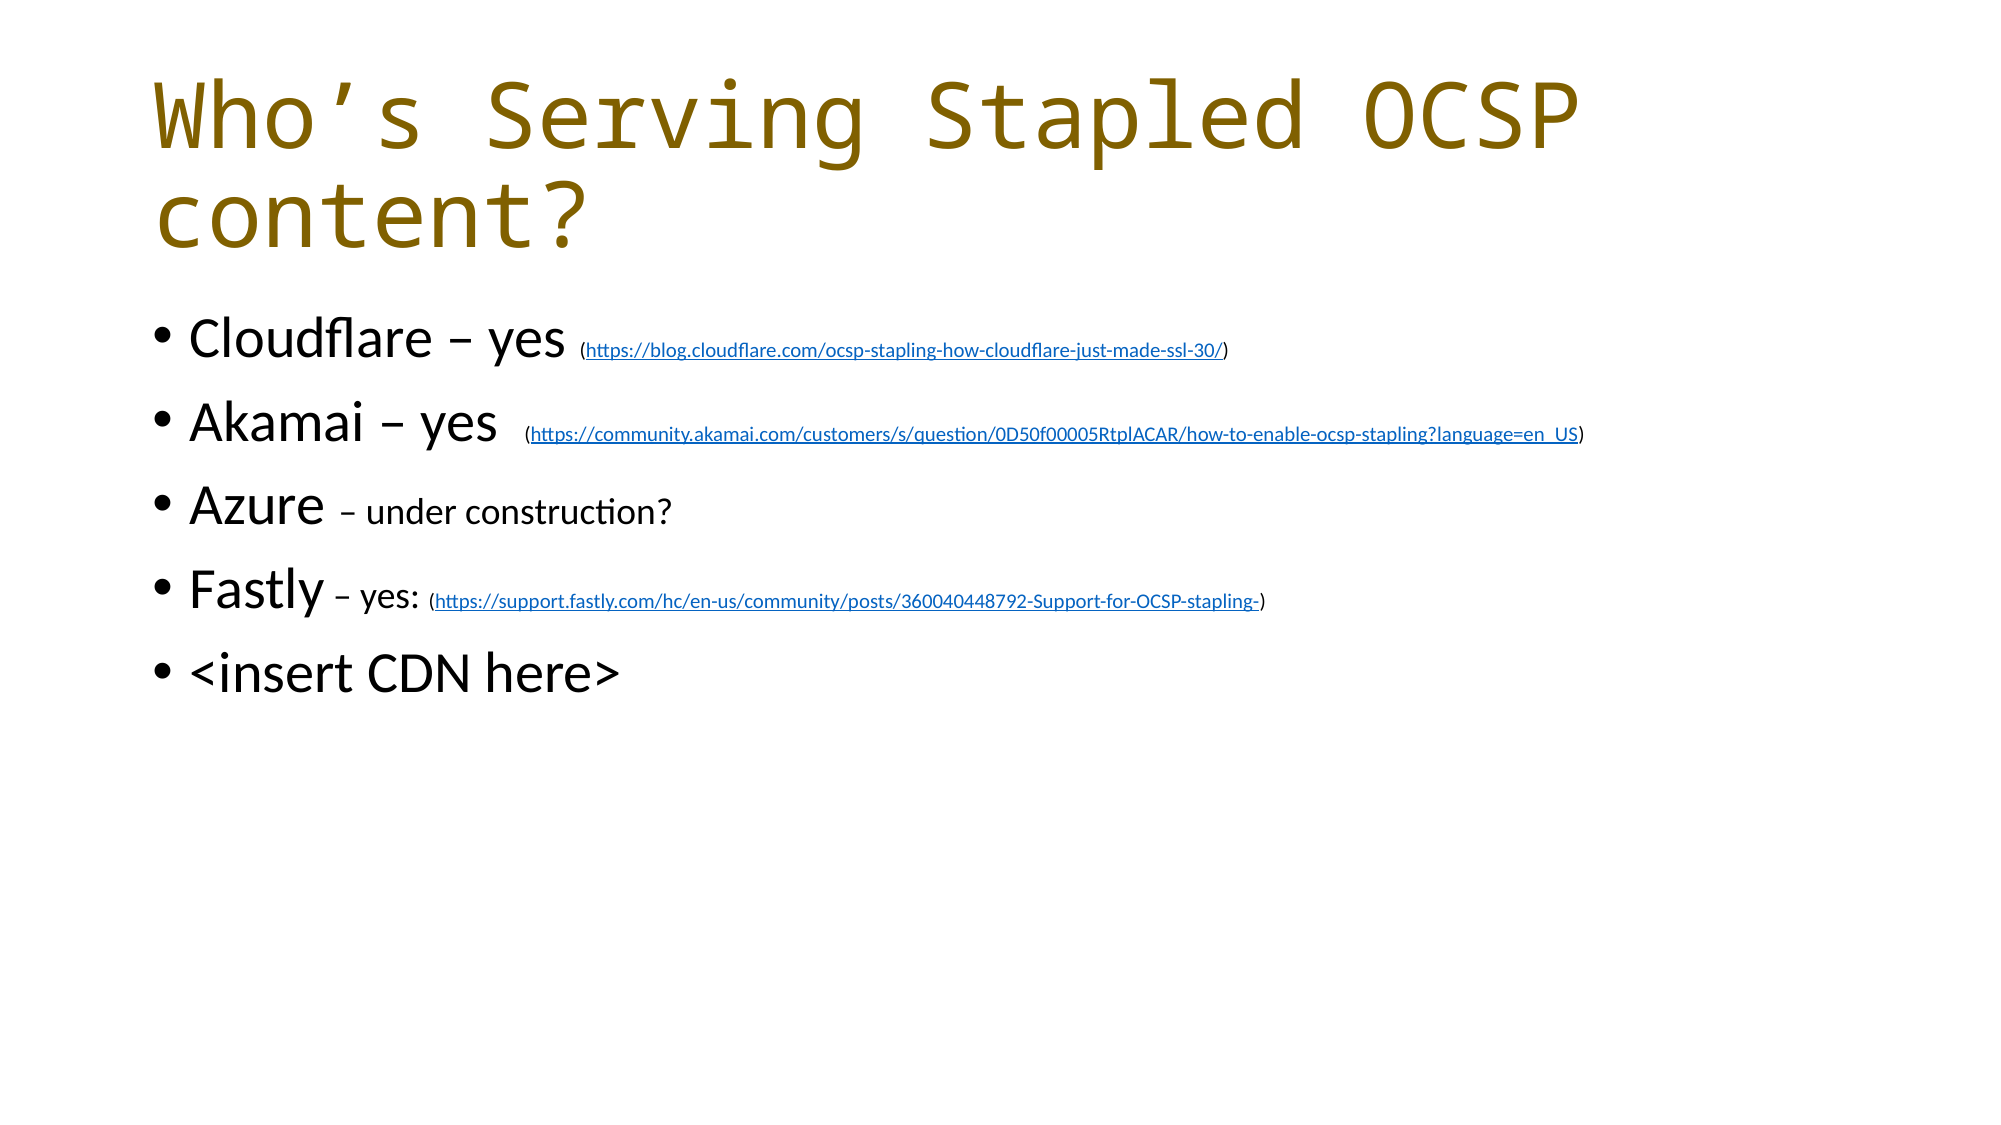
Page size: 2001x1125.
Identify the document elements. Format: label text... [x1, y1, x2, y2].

list Cloudflare – yes (https://blog.cloudflare.com/ocsp-stapling-how-cloudflare-just-made-ssl-30/) Akamai – yes (https://community.akamai.com/customers/s/question/0D50f00005RtplACAR/how-to-enable-ocsp-stapling?language=en_US) Azure – under construction? Fastly – yes: (https://support.fastly.com/hc/en-us/community/posts/360040448792-Support-for-OCSP-stapling-) <insert CDN here> [137, 299, 1863, 1014]
title Who’s Serving Stapled OCSP content? [137, 59, 1863, 278]
